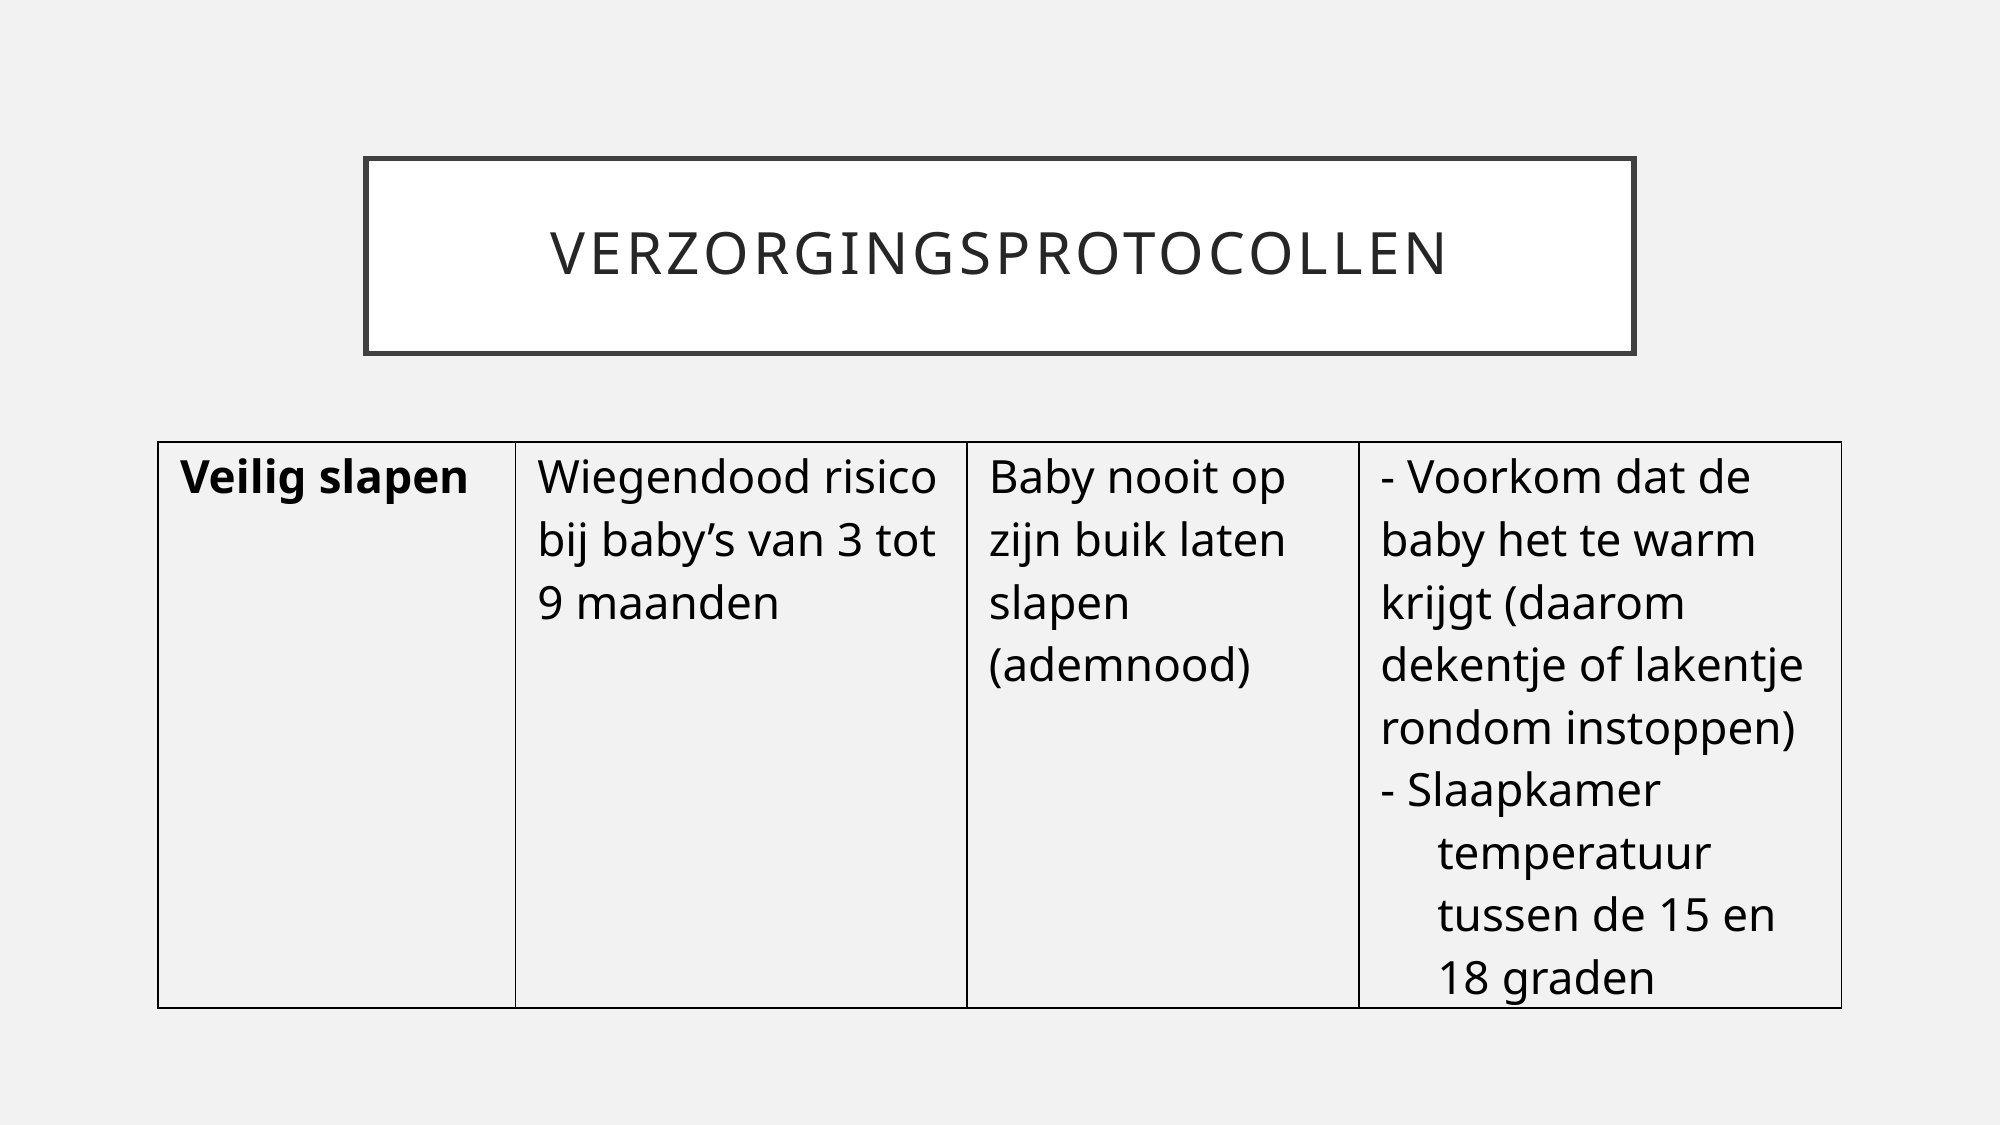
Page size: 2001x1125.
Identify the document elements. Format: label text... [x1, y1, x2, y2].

table_header - Voorkom dat de baby het te warm krijgt (daarom dekentje of lakentje rondom instoppen) - Slaapkamer temperatuur tussen de 15 en 18 graden [1360, 443, 1841, 1007]
title verzorgingsprotocollen [363, 156, 1637, 356]
table_header Veilig slapen [159, 443, 515, 1007]
table_header Baby nooit op zijn buik laten slapen (ademnood) [968, 443, 1358, 1007]
table_header Wiegendood risico bij baby’s van 3 tot 9 maanden [516, 443, 966, 1007]
